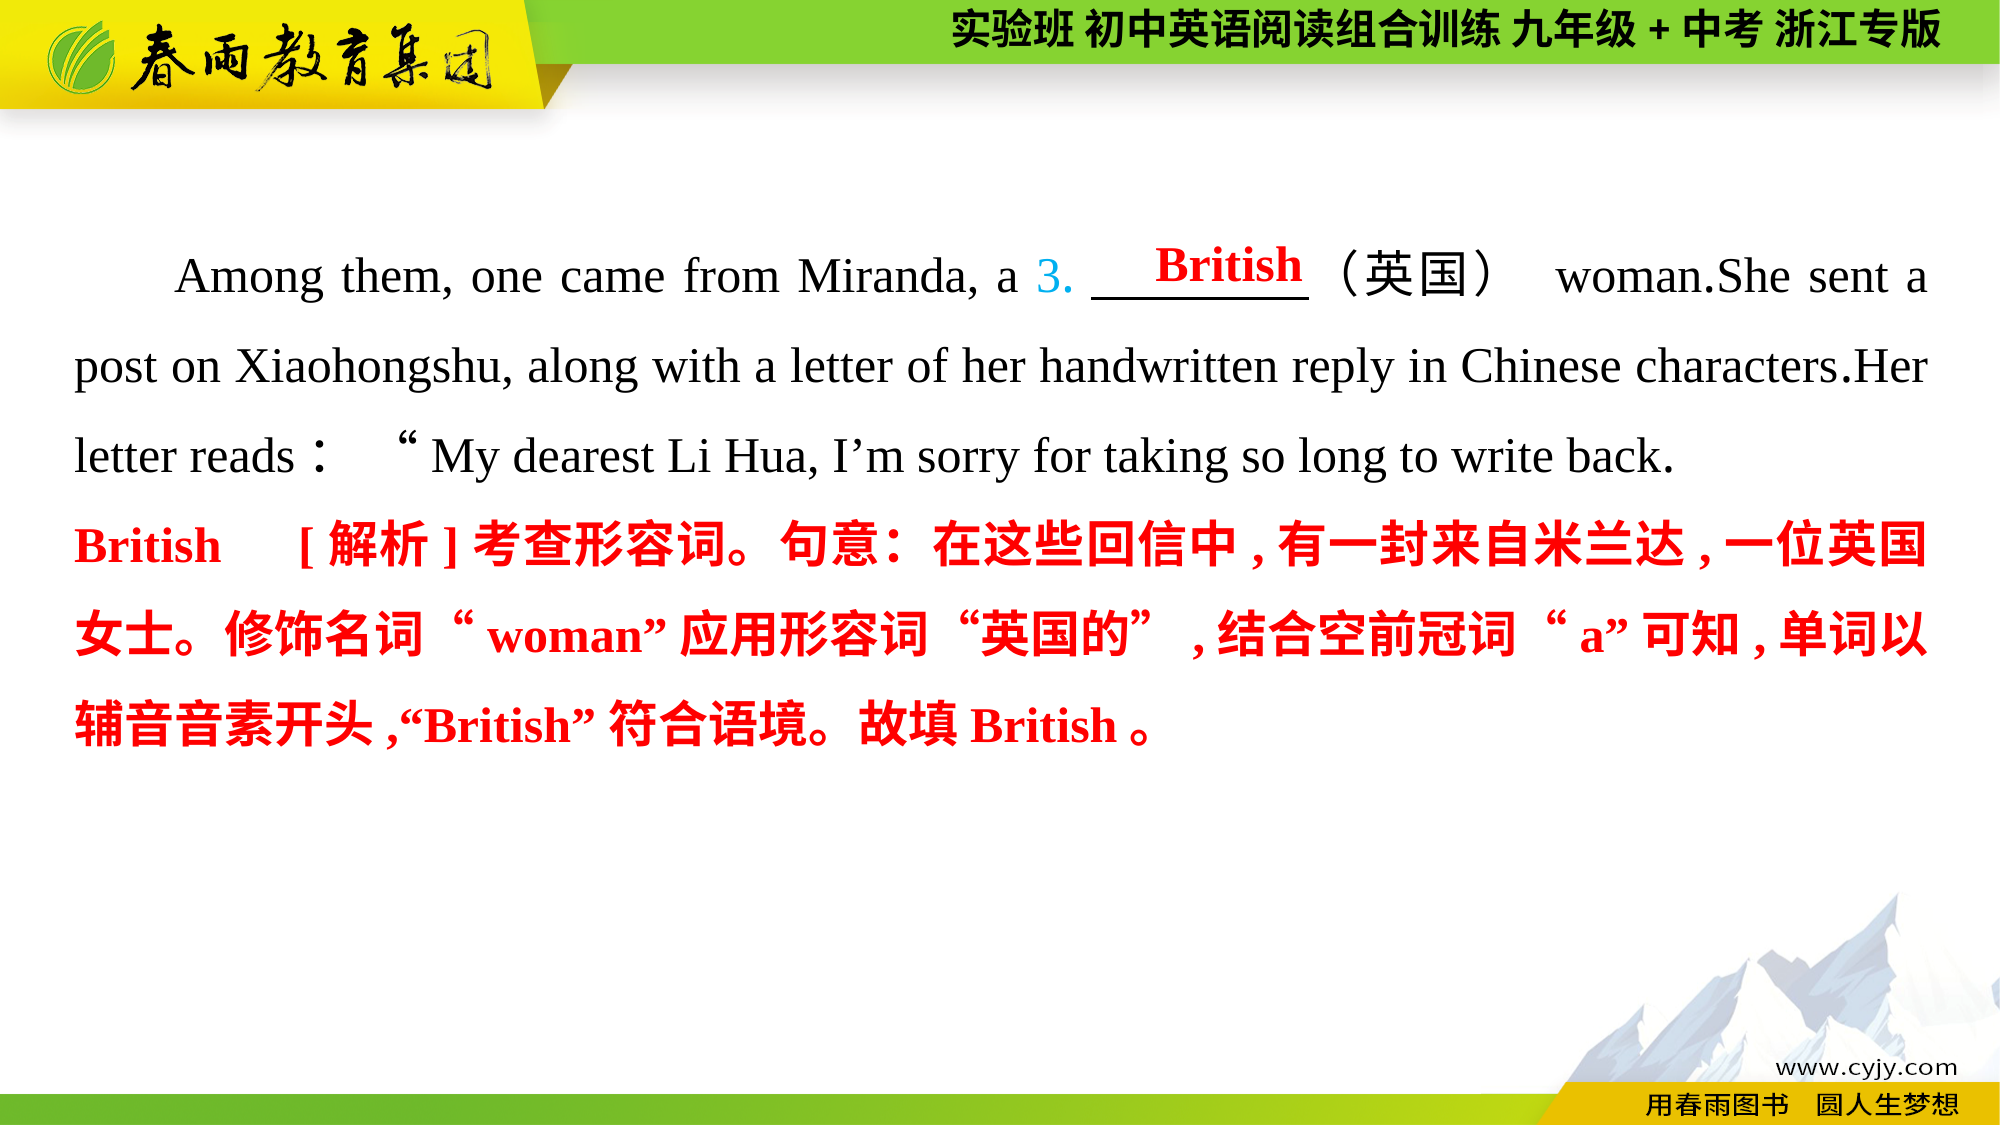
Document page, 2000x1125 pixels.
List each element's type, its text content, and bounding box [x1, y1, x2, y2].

text_box British [解析]考查形容词。句意：在这些回信中,有一封来自米兰达,一位英国女士。修饰名词“woman”应用形容词“英国的”,结合空前冠词“a”可知,单词以辅音音素开头,“British”符合语境。故填British。 [59, 475, 1944, 761]
text_box British [1140, 223, 1318, 299]
picture [0, 0, 2000, 1125]
list Among them, one came from Miranda, a 3. （英国） woman.She sent a post on Xiaohongshu, along with a letter of her handwritten reply in Chinese characters.Her letter reads： “My dearest Li Hua, I’m sorry for taking so long to write back. [59, 205, 1944, 475]
